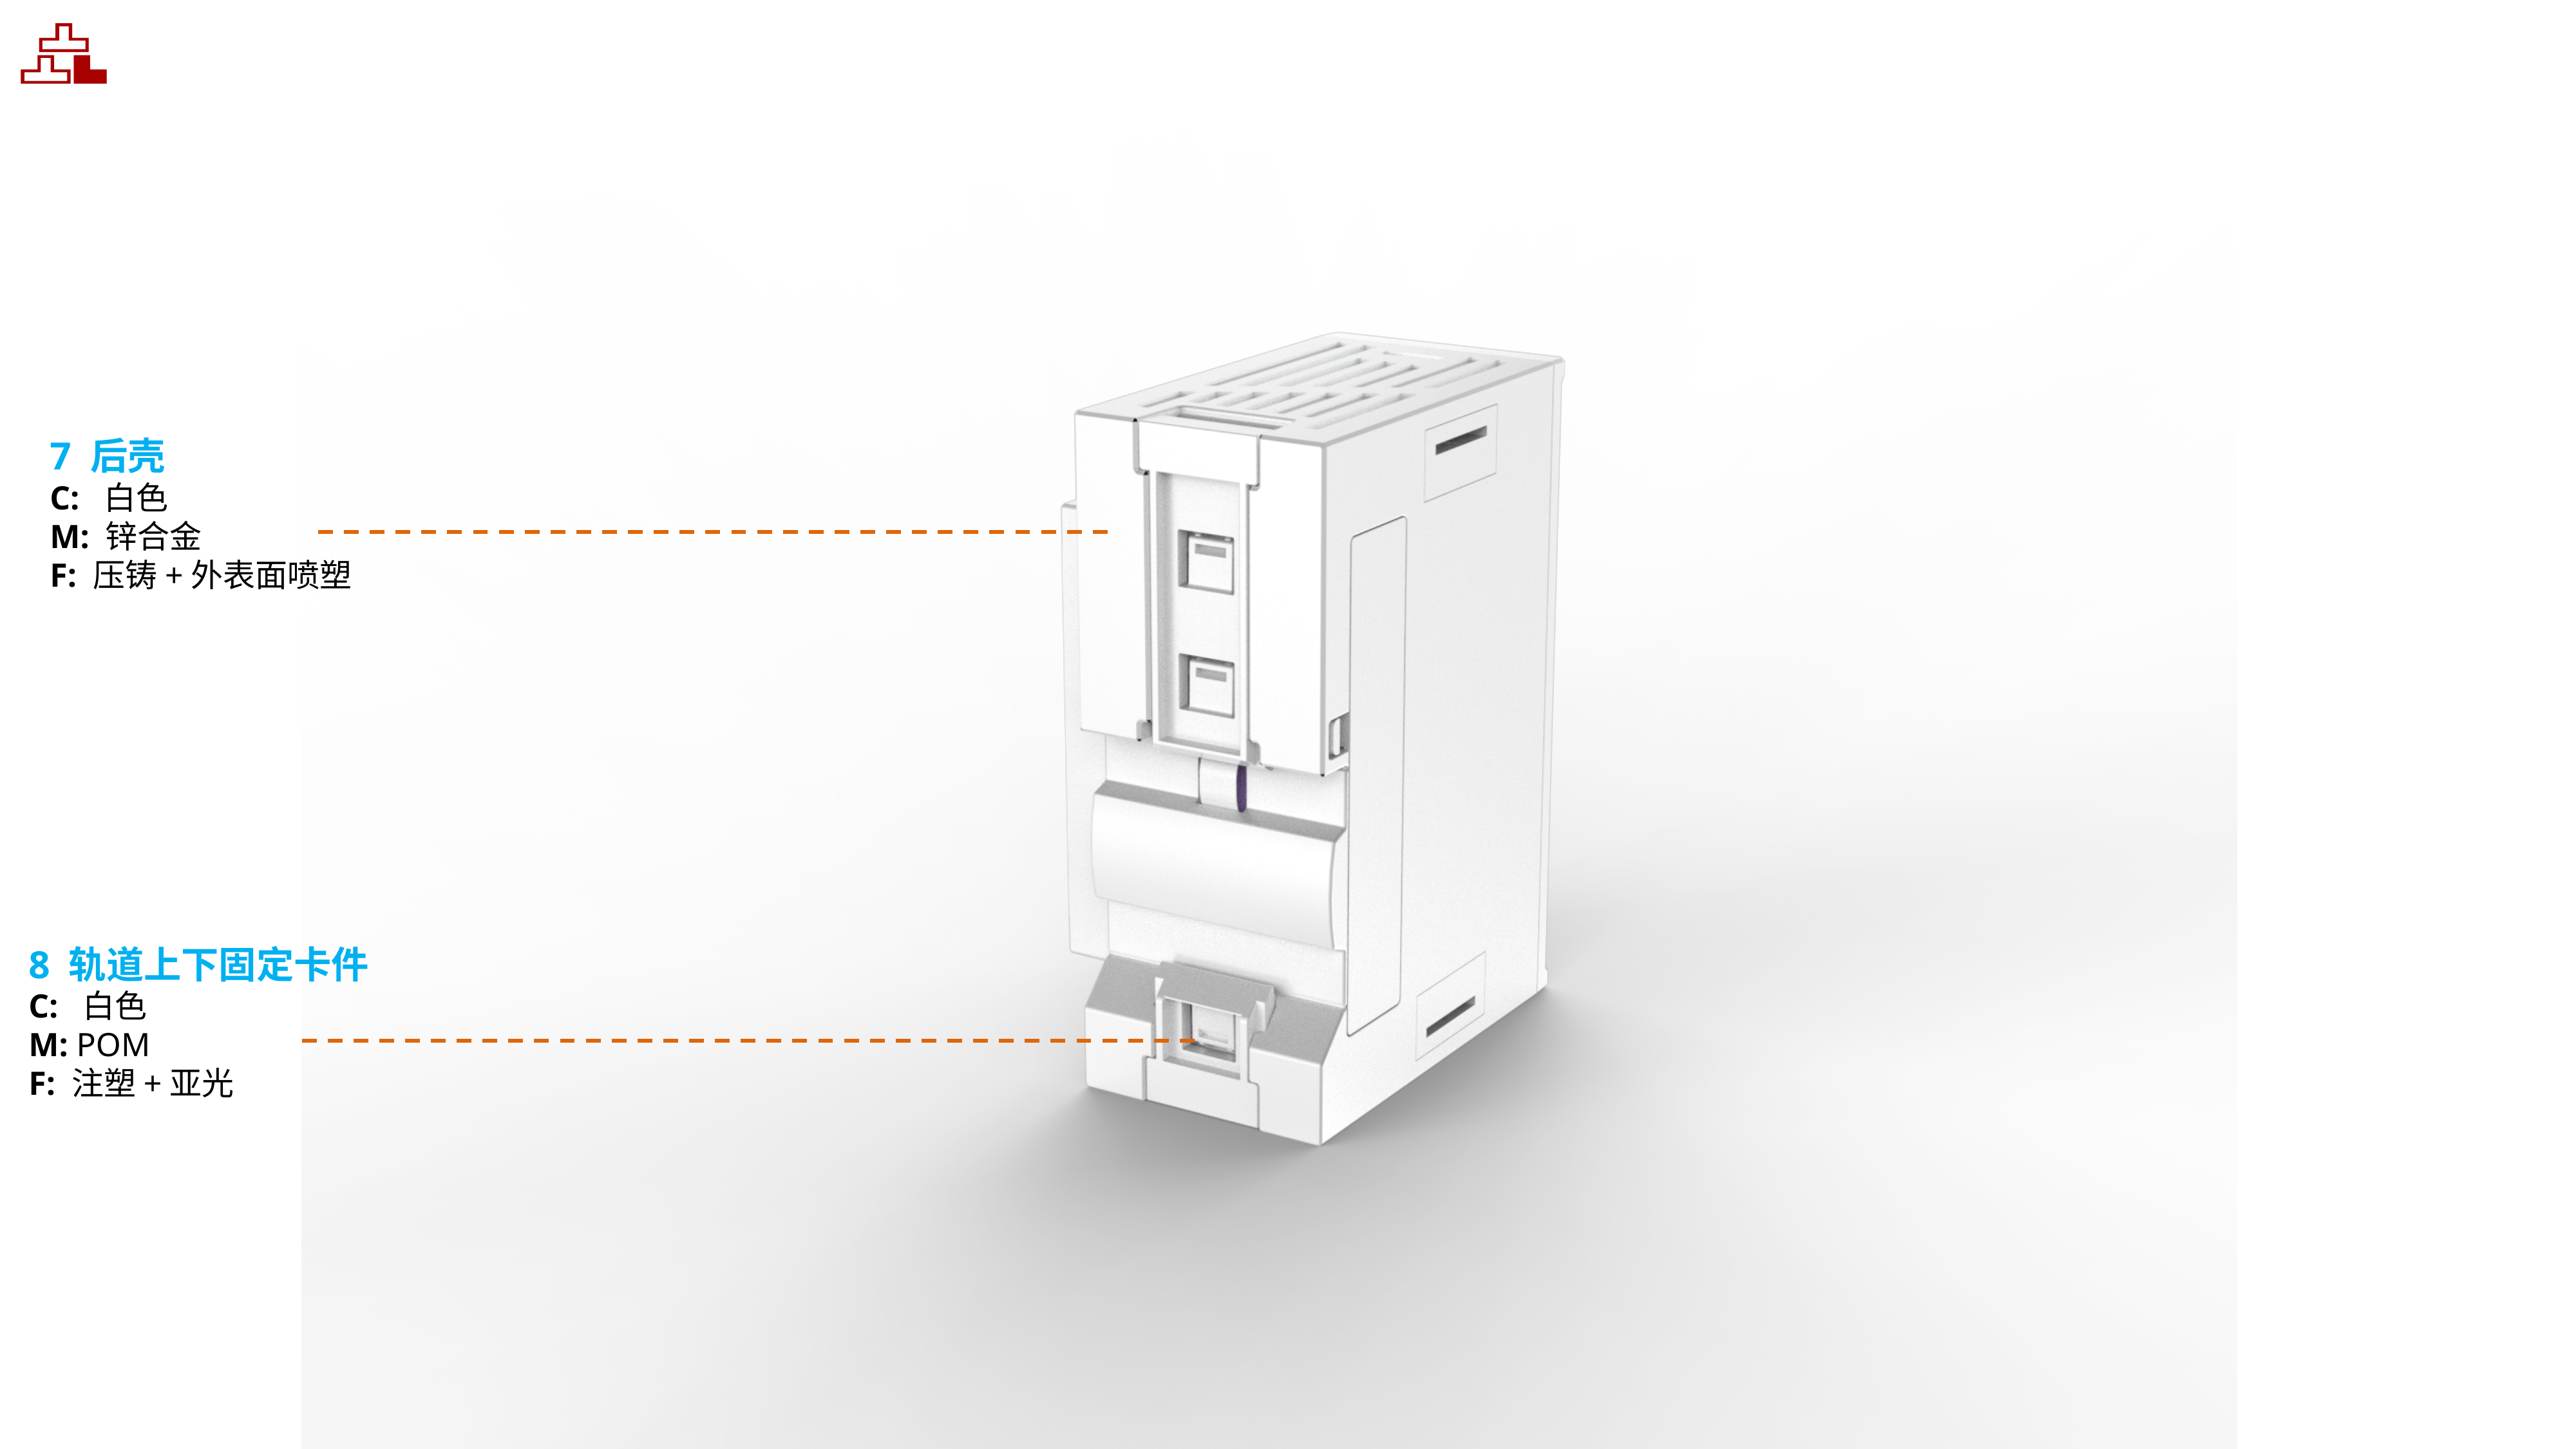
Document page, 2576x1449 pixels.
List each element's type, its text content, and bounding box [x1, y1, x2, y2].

picture [21, 23, 107, 84]
text_box 7 后壳 C: 白色 M: 锌合金 F: 压铸+外表面喷塑 [42, 424, 297, 639]
picture [301, 0, 2237, 1449]
text_box 8 轨道上下固定卡件 C: 白色 M: POM F: 注塑+亚光 [21, 933, 297, 1148]
